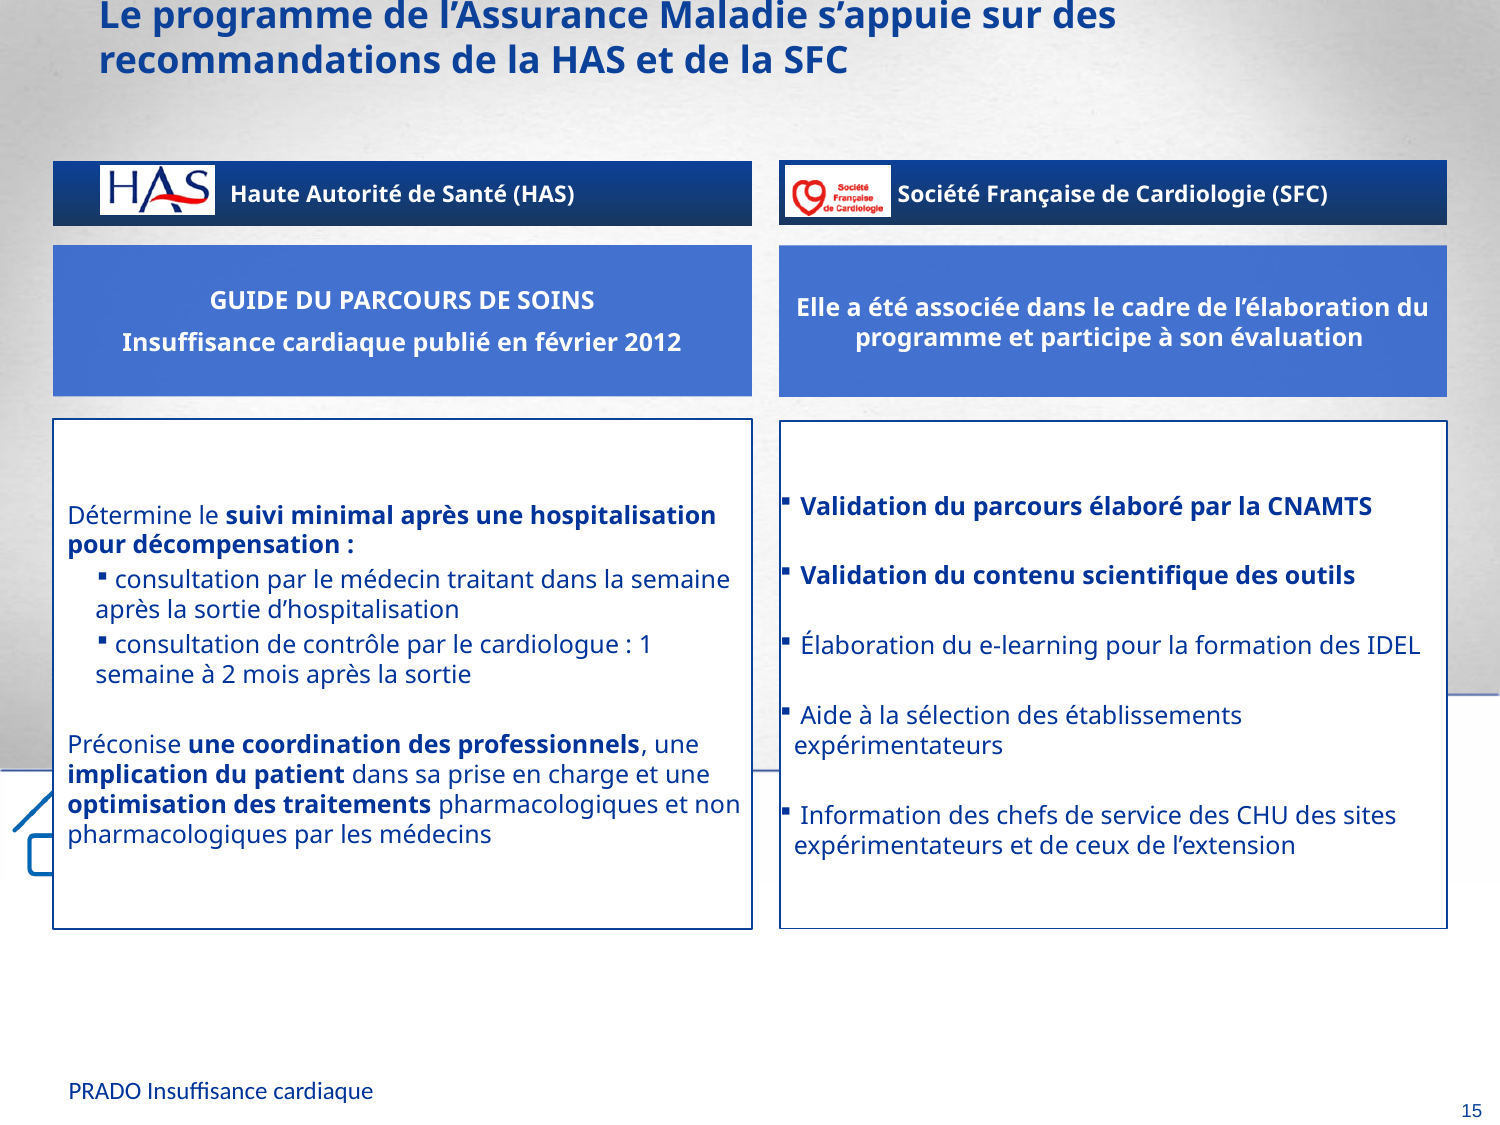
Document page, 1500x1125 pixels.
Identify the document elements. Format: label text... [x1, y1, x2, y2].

text_box Validation du parcours élaboré par la CNAMTS Validation du contenu scientifique des outils Élaboration du e-learning pour la formation des IDEL Aide à la sélection des établissements expérimentateurs Information des chefs de service des CHU des sites expérimentateurs et de ceux de l’extension [779, 420, 1447, 929]
text_box GUIDE DU PARCOURS DE SOINS Insuffisance cardiaque publié en février 2012 [53, 245, 752, 397]
text_box 15 [1446, 1091, 1500, 1125]
text_box Elle a été associée dans le cadre de l’élaboration du programme et participe à son évaluation [779, 245, 1447, 397]
picture [0, 0, 1500, 882]
text_box Haute Autorité de Santé (HAS) [53, 161, 752, 226]
text_box Le programme de l’Assurance Maladie s’appuie sur des recommandations de la HAS et de la SFC [84, 0, 1436, 89]
text_box Détermine le suivi minimal après une hospitalisation pour décompensation : consultation par le médecin traitant dans la semaine après la sortie d’hospitalisation consultation de contrôle par le cardiologue : 1 semaine à 2 mois après la sortie Préconise une coordination des professionnels, une implication du patient dans sa prise en charge et une optimisation des traitements pharmacologiques et non pharmacologiques par les médecins [53, 418, 752, 929]
text_box Société Française de Cardiologie (SFC) [779, 160, 1447, 225]
text_box PRADO Insuffisance cardiaque [53, 1066, 503, 1112]
